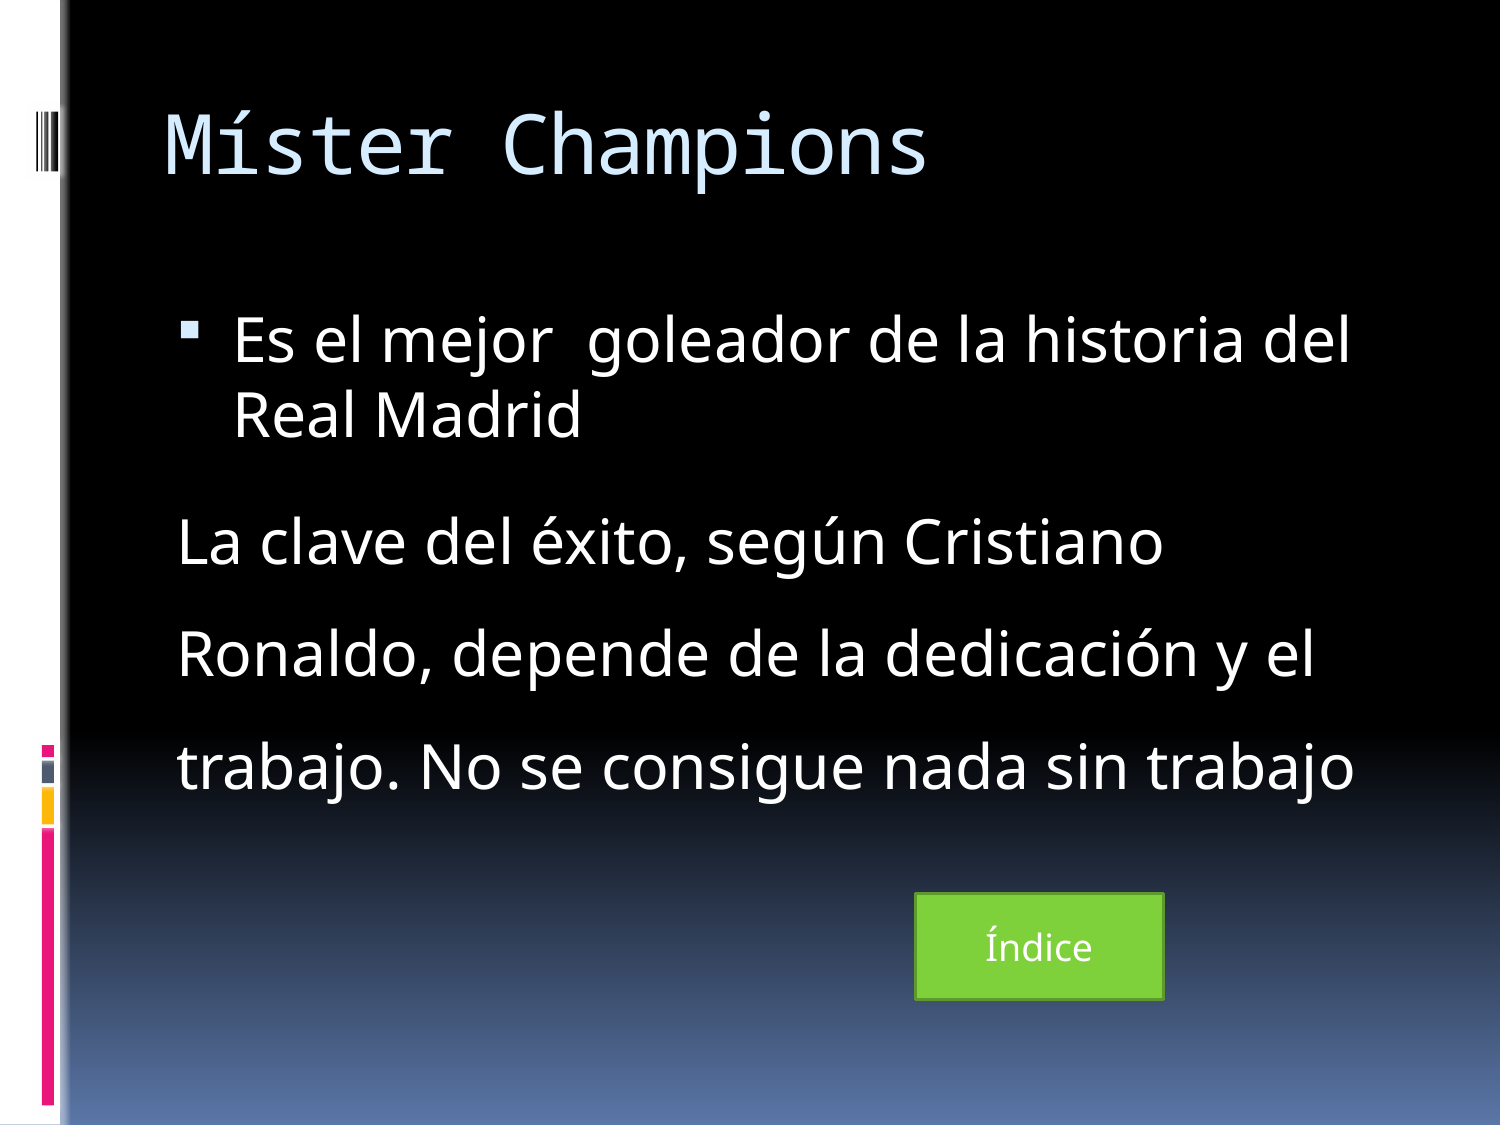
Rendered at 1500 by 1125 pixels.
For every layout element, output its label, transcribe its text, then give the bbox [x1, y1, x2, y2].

text_box Índice [914, 892, 1165, 1001]
list Es el mejor goleador de la historia del Real Madrid La clave del éxito, según Cristiano Ronaldo, depende de la dedicación y el trabajo. No se consigue nada sin trabajo [150, 292, 1425, 1043]
title Míster Champions [150, 83, 1425, 234]
